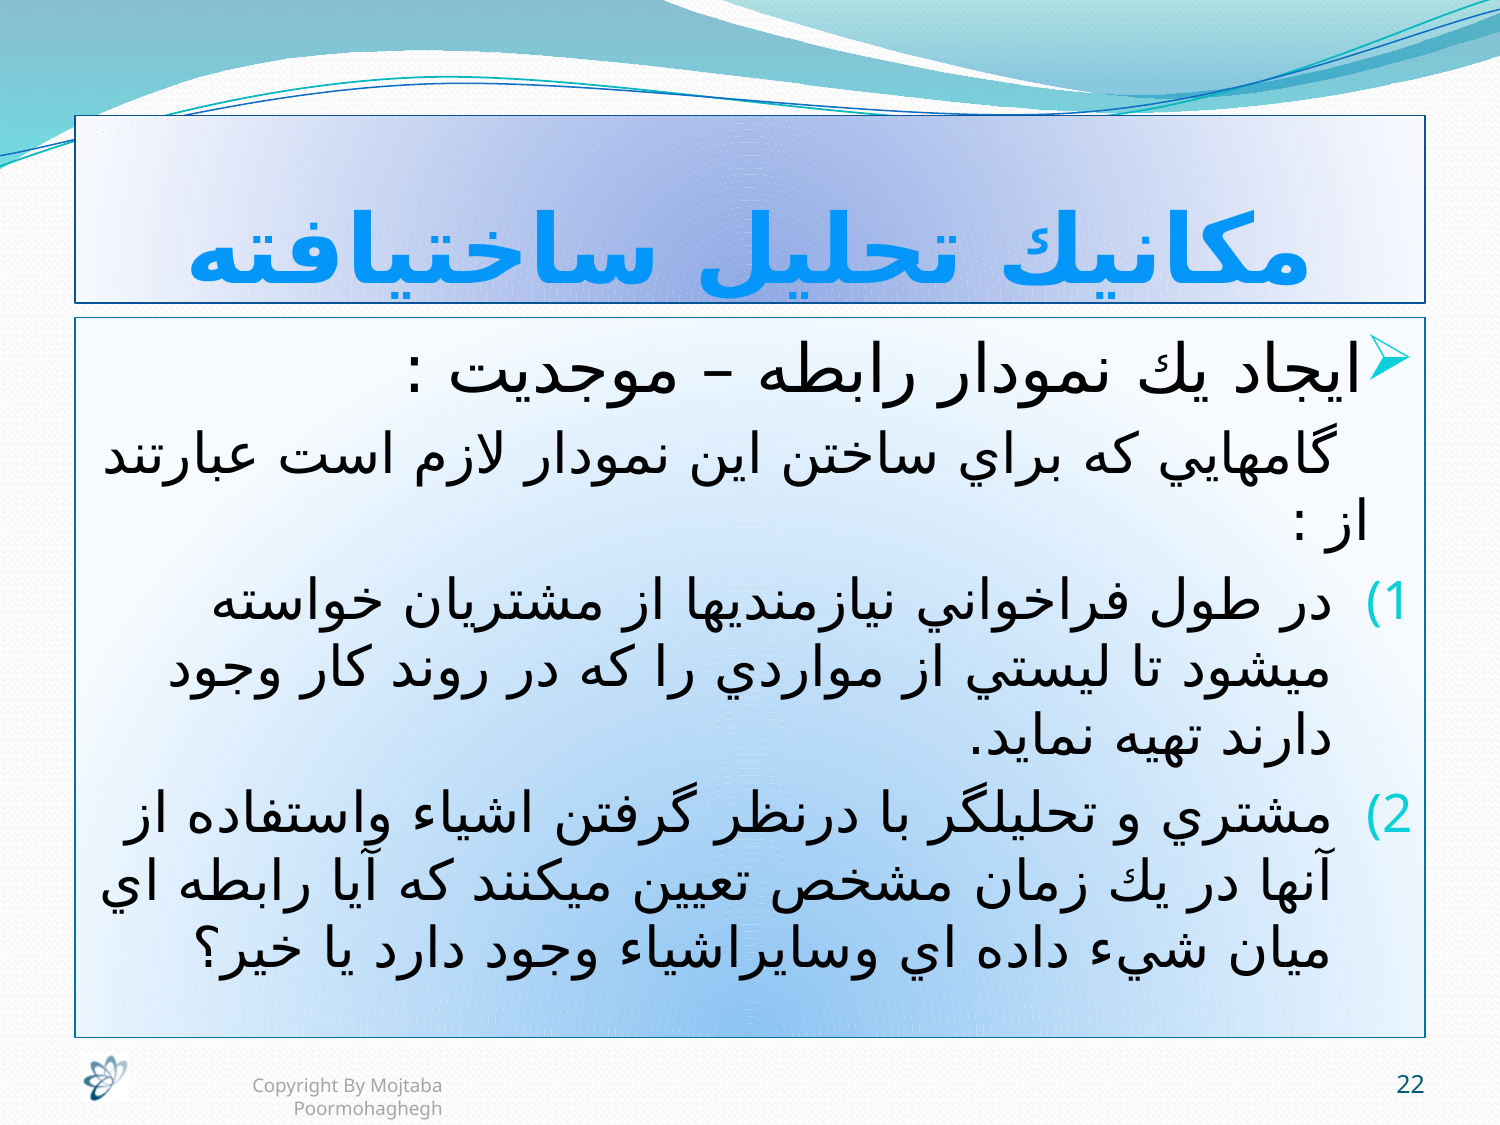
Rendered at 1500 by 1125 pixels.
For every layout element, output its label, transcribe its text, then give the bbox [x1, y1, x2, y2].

title مكانيك تحليل ساختيافته [74, 115, 1426, 304]
slide_number 22 [1299, 1042, 1425, 1103]
picture [81, 1054, 130, 1102]
text_box Copyright By Mojtaba Poormohaghegh [105, 1066, 457, 1125]
list ايجاد يك نمودار رابطه – موجديت : گامهايي كه براي ساختن اين نمودار لازم است عبارتند از : در طول فراخواني نيازمنديها از مشتريان خواسته ميشود تا ليستي از مواردي را كه در روند كار وجود دارند تهيه نمايد. مشتري و تحليلگر با درنظر گرفتن اشياء واستفاده از آنها در يك زمان مشخص تعيين ميكنند كه آيا رابطه اي ميان شيء داده اي وسايراشياء وجود دارد يا خير؟ [74, 317, 1426, 1038]
